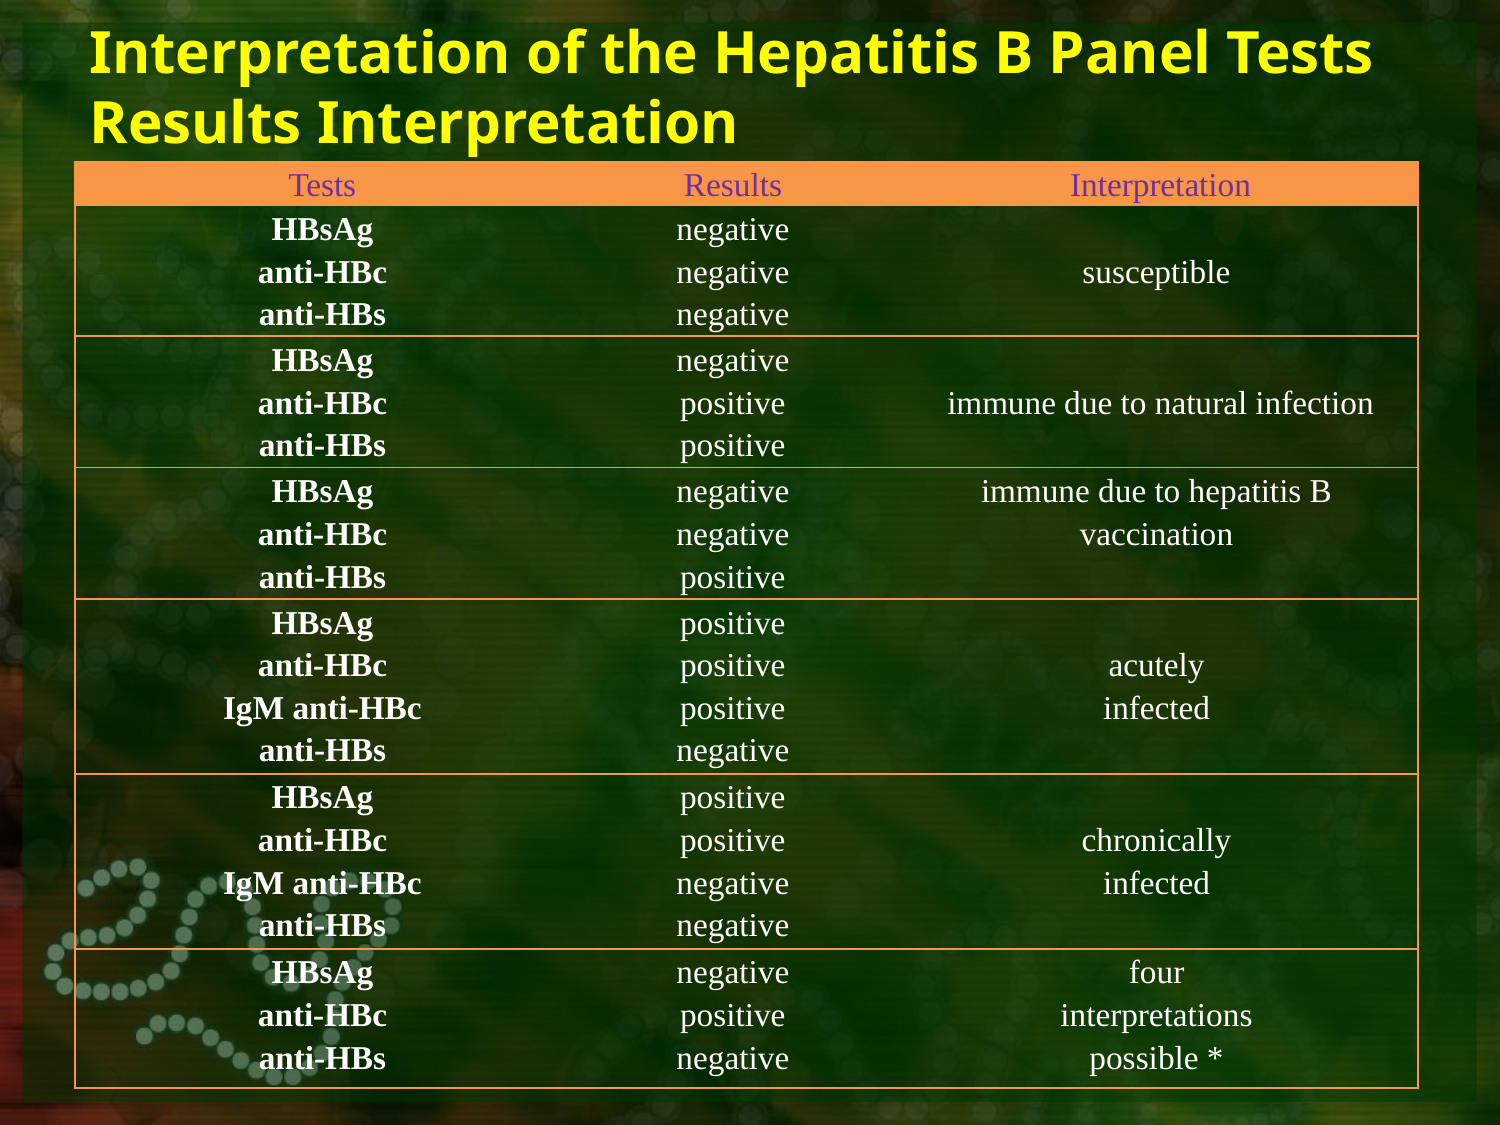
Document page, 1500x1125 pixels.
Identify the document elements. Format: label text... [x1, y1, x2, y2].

table_cell positive positive positive negative [570, 600, 896, 773]
title Interpretation of the Hepatitis B Panel Tests Results Interpretation [74, 44, 1425, 233]
table_cell positive positive negative negative [570, 775, 896, 948]
table_header Interpretation [896, 162, 1417, 204]
table_cell negative negative positive [570, 468, 896, 598]
table_cell negative positive negative [570, 950, 896, 1087]
table_cell HBsAg anti-HBc IgM anti-HBc anti-HBs [76, 600, 570, 773]
picture [0, 0, 1500, 1125]
table_cell HBsAg anti-HBc anti-HBs [76, 950, 570, 1087]
table_cell acutely infected [896, 600, 1417, 773]
table_cell HBsAg anti-HBc IgM anti-HBc anti-HBs [76, 775, 570, 948]
table_header Tests [76, 162, 570, 204]
table_header Results [570, 162, 896, 204]
table_cell chronically infected [896, 775, 1417, 948]
table_cell negative negative negative [570, 206, 896, 335]
table_cell immune due to hepatitis B vaccination [896, 468, 1417, 598]
table_cell four interpretations possible * [896, 950, 1417, 1087]
table_cell susceptible [896, 206, 1417, 335]
table_cell immune due to natural infection [896, 337, 1417, 467]
table_cell negative positive positive [570, 337, 896, 467]
table_cell HBsAg anti-HBc anti-HBs [76, 206, 570, 335]
table_cell HBsAg anti-HBc anti-HBs [76, 337, 570, 467]
table_cell HBsAg anti-HBc anti-HBs [76, 468, 570, 598]
